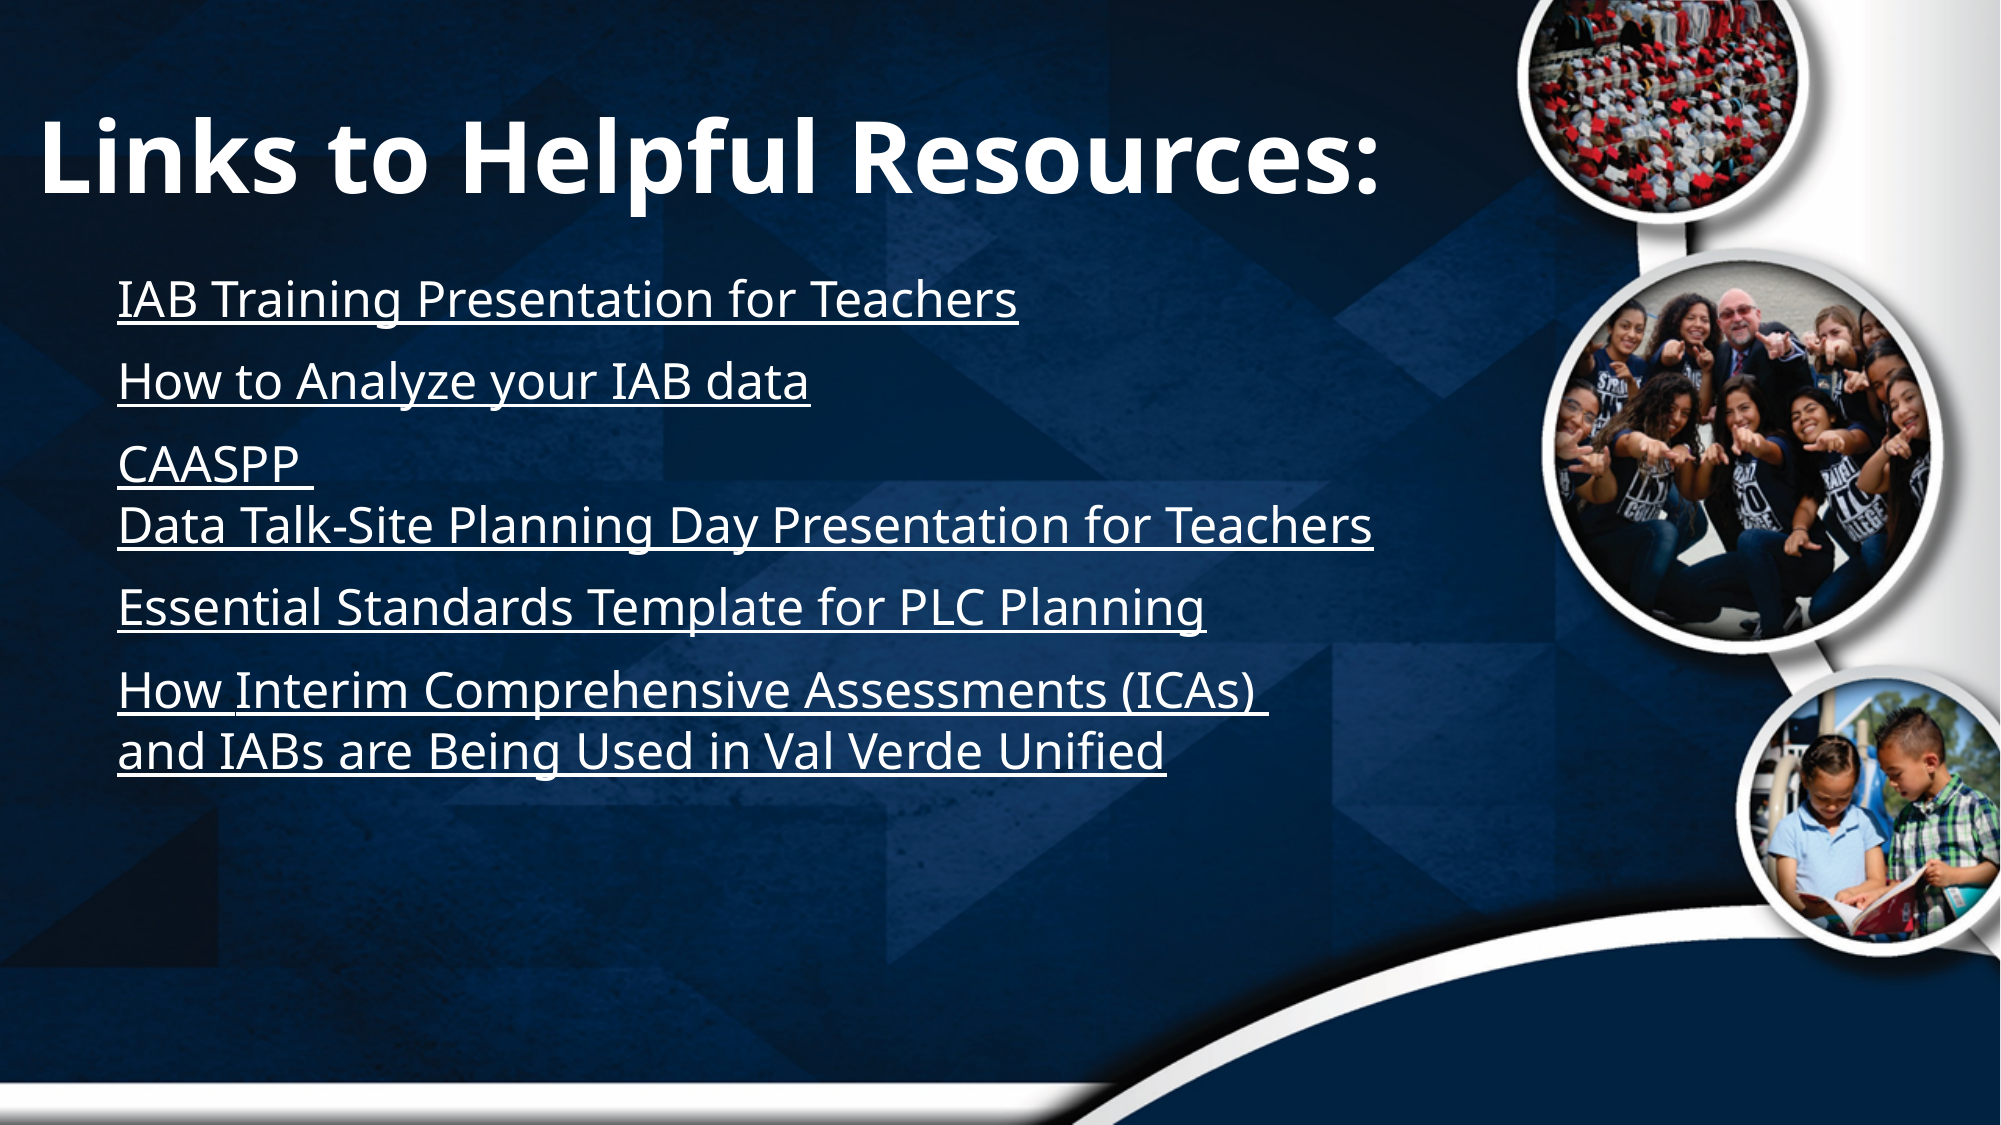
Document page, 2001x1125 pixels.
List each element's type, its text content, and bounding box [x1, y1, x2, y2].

title Links to Helpful Resources: [21, 52, 1570, 271]
picture [0, 0, 2001, 1125]
list IAB Training Presentation for Teachers How to Analyze your IAB data CAASPP Data Talk-Site Planning Day Presentation for Teachers Essential Standards Template for PLC Planning How Interim Comprehensive Assessments (ICAs) and IABs are Being Used in Val Verde Unified [27, 271, 1521, 1057]
